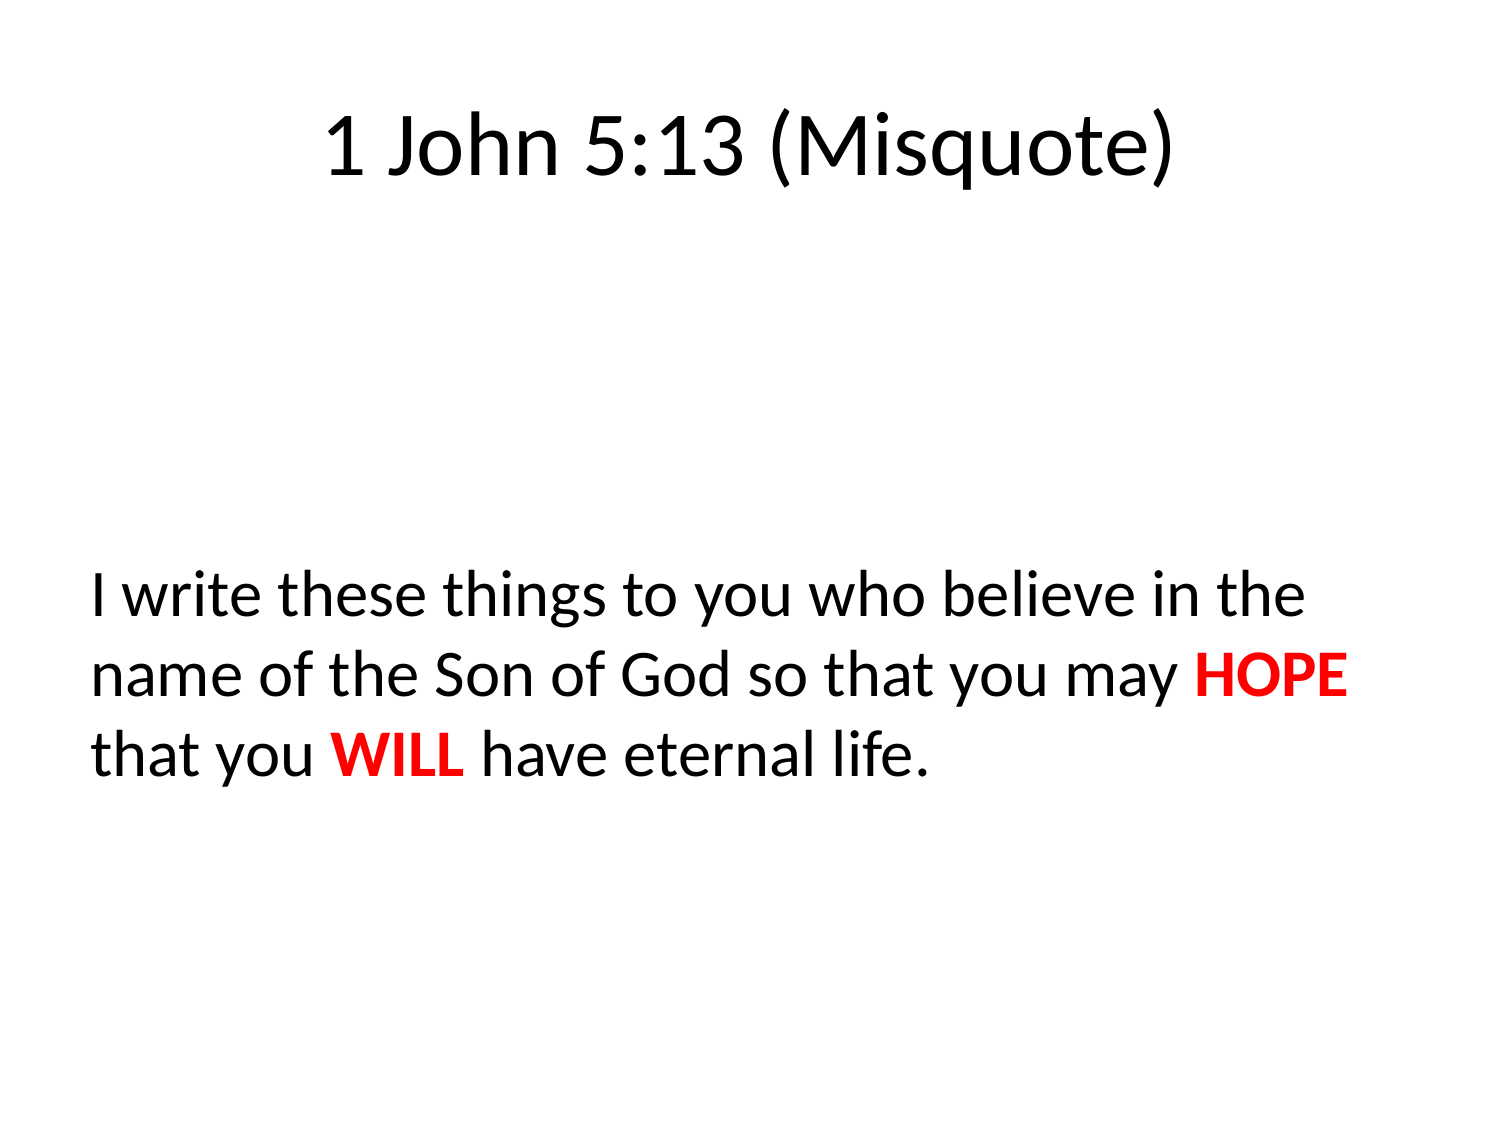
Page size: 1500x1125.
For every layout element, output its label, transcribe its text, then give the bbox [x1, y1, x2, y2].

title 1 John 5:13 (Misquote) [75, 45, 1425, 233]
list I write these things to you who believe in the name of the Son of God so that you may HOPE that you WILL have eternal life. [75, 262, 1425, 1005]
